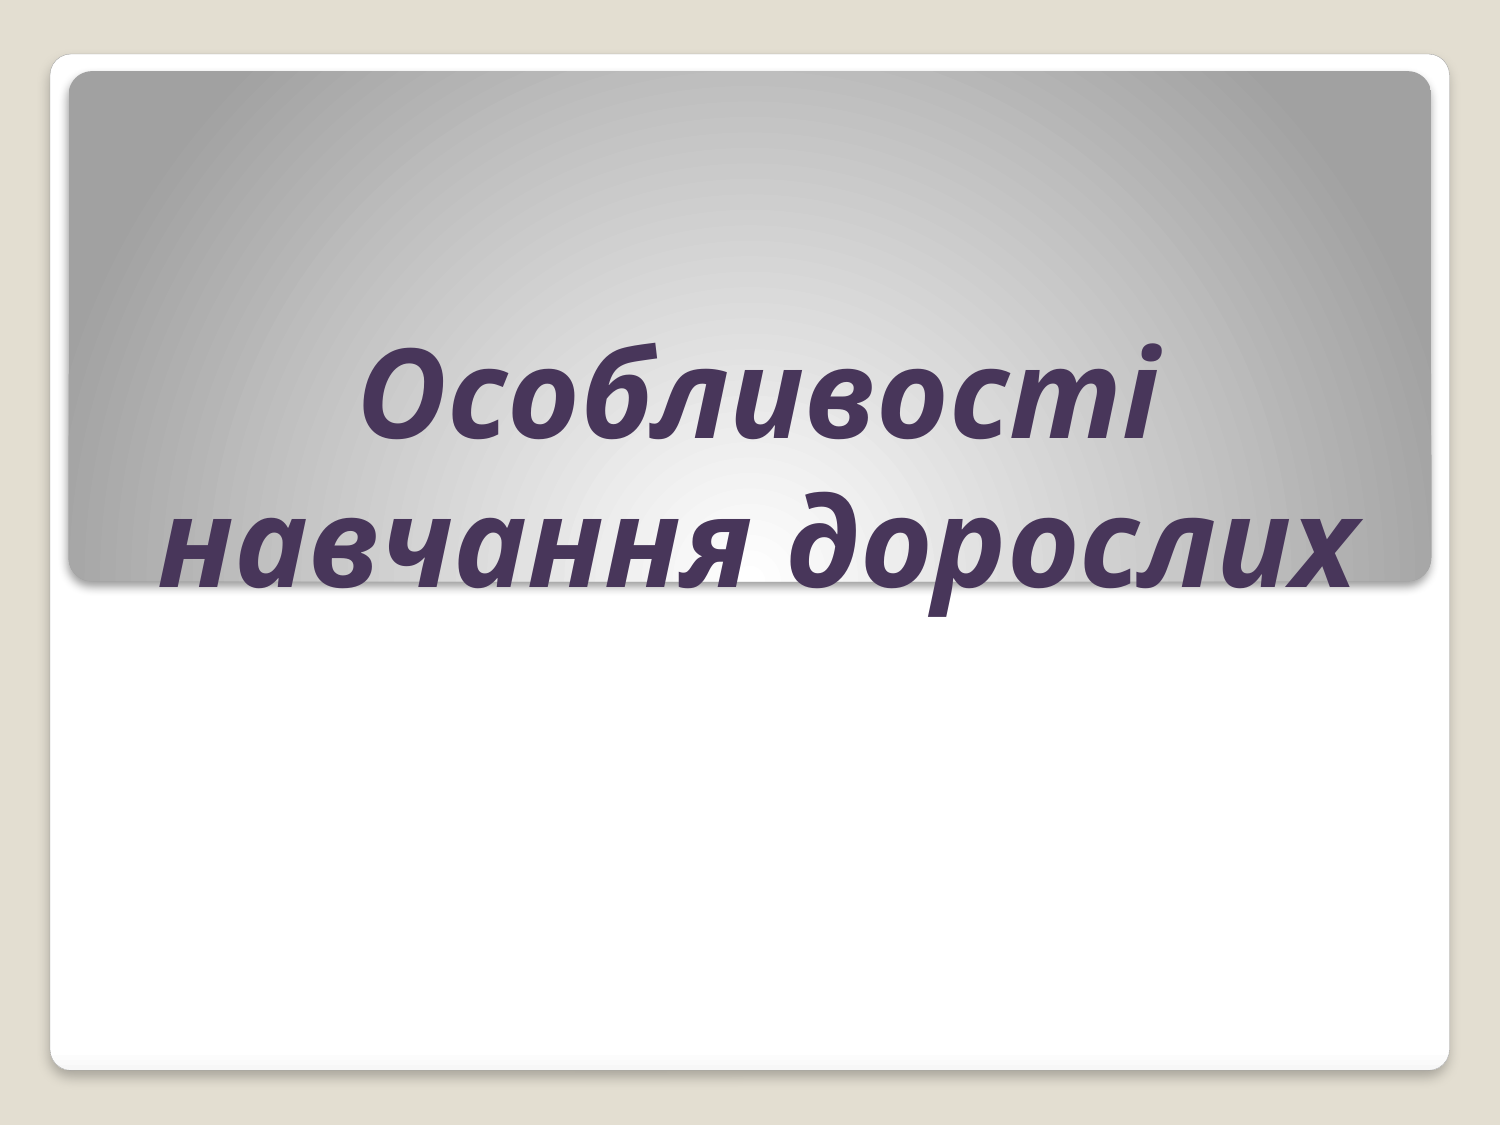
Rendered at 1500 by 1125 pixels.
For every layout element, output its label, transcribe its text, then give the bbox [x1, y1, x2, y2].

subtitle Особливості навчання дорослих [53, 160, 1441, 622]
